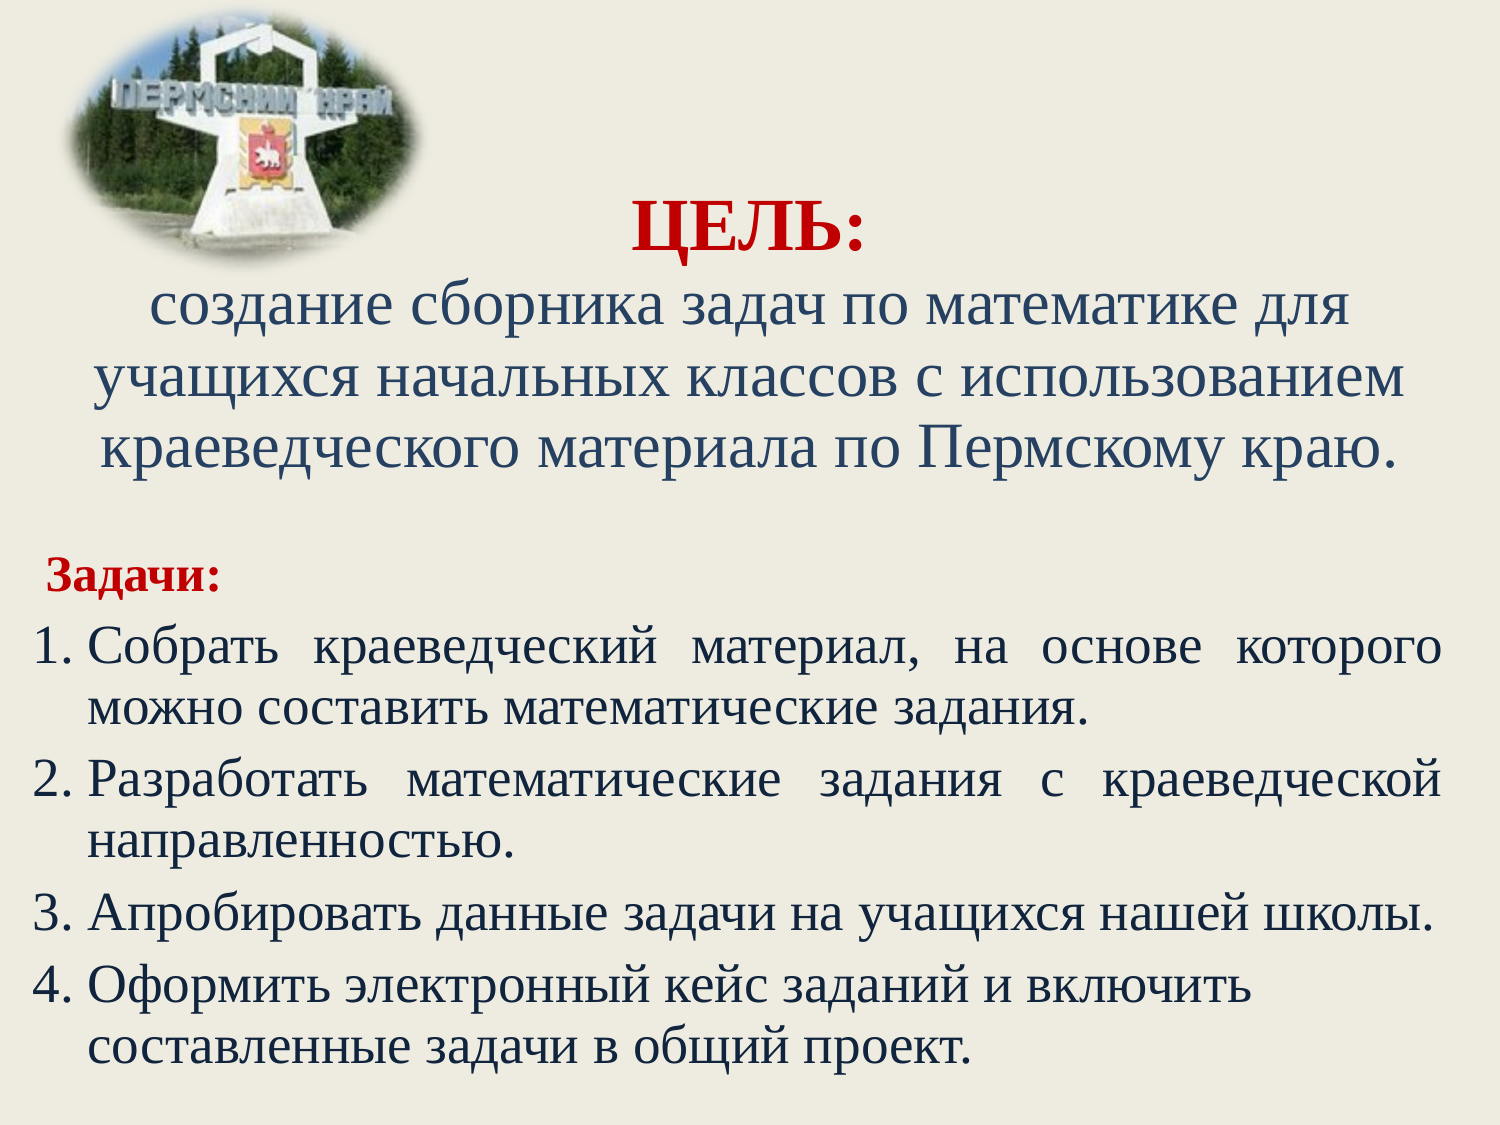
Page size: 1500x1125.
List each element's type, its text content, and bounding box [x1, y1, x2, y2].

title ЦЕЛЬ: создание сборника задач по математике для учащихся начальных классов с использованием краеведческого материала по Пермскому краю. [0, 139, 1500, 527]
picture [52, 0, 433, 280]
list Задачи: Собрать краеведческий материал, на основе которого можно составить математические задания. Разработать математические задания с краеведческой направленностью. Апробировать данные задачи на учащихся нашей школы. Оформить электронный кейс заданий и включить составленные задачи в общий проект. [17, 538, 1459, 1103]
